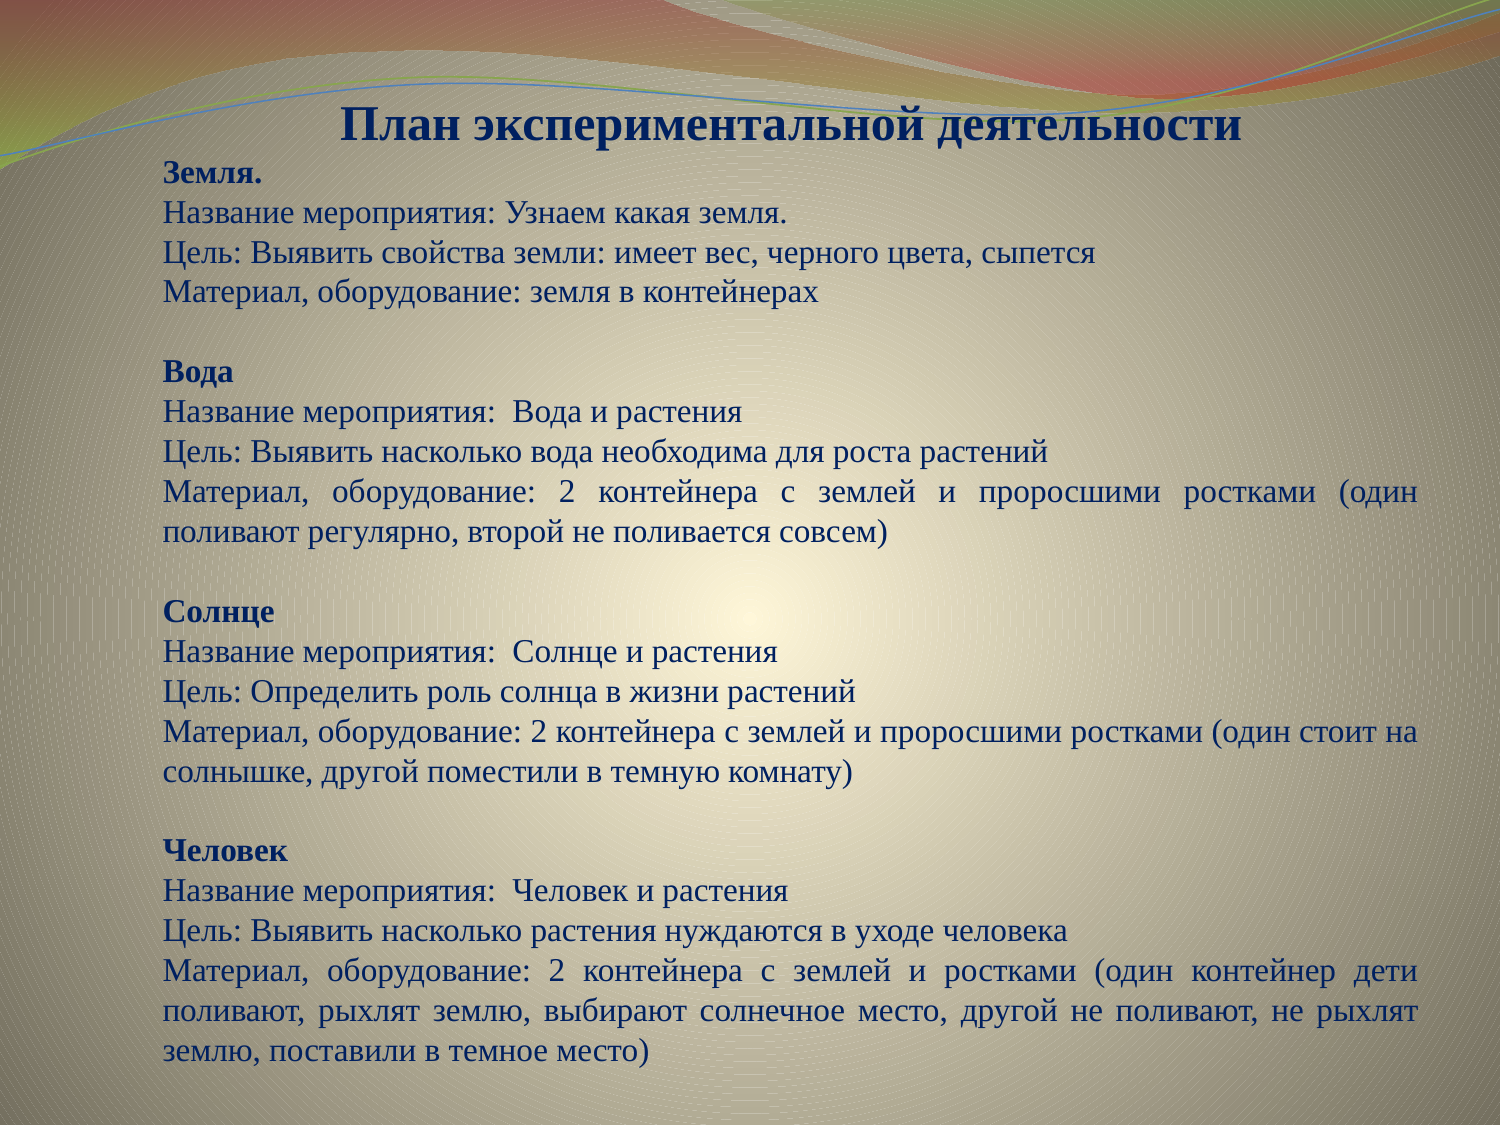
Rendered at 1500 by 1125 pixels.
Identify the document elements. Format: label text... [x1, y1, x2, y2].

text_box План экспериментальной деятельности Земля. Название мероприятия: Узнаем какая земля. Цель: Выявить свойства земли: имеет вес, черного цвета, сыпется Материал, оборудование: земля в контейнерах Вода Название мероприятия: Вода и растения Цель: Выявить насколько вода необходима для роста растений Материал, оборудование: 2 контейнера с землей и проросшими ростками (один поливают регулярно, второй не поливается совсем) Солнце Название мероприятия: Солнце и растения Цель: Определить роль солнца в жизни растений Материал, оборудование: 2 контейнера с землей и проросшими ростками (один стоит на солнышке, другой поместили в темную комнату) Человек Название мероприятия: Человек и растения Цель: Выявить насколько растения нуждаются в уходе человека Материал, оборудование: 2 контейнера с землей и ростками (один контейнер дети поливают, рыхлят землю, выбирают солнечное место, другой не поливают, не рыхлят землю, поставили в темное место) [147, 82, 1435, 1076]
